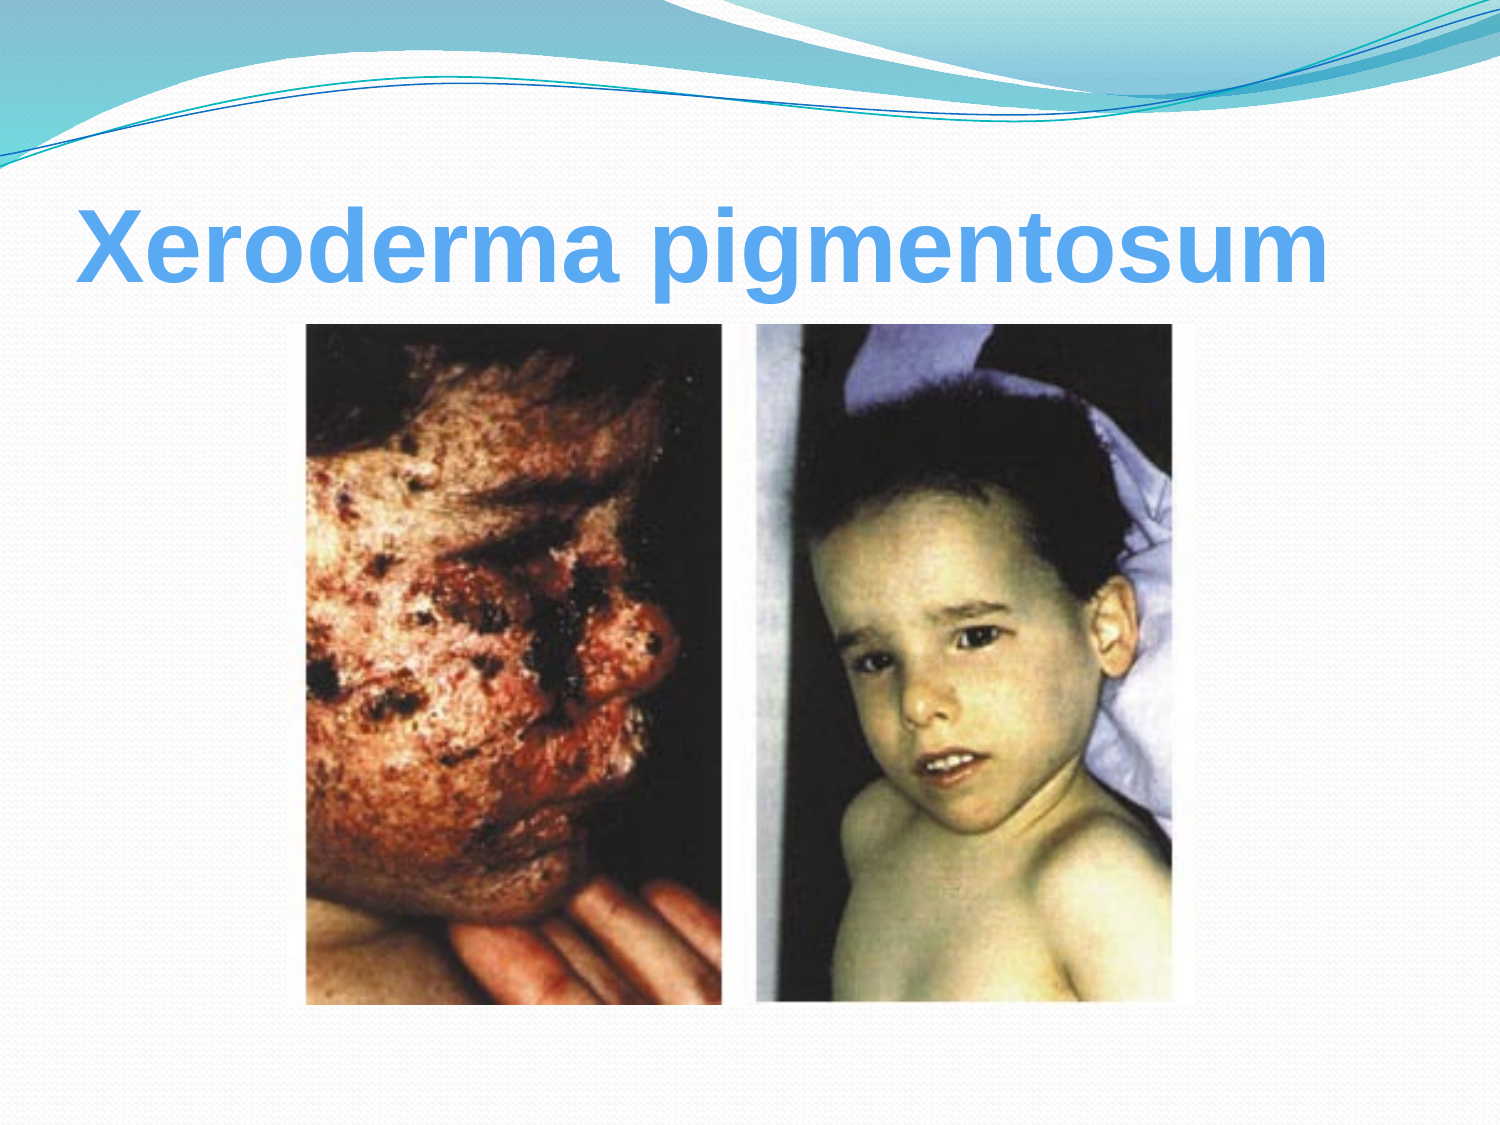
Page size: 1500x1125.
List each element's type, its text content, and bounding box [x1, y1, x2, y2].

title Xeroderma pigmentosum [75, 115, 1425, 303]
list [287, 324, 1195, 1005]
